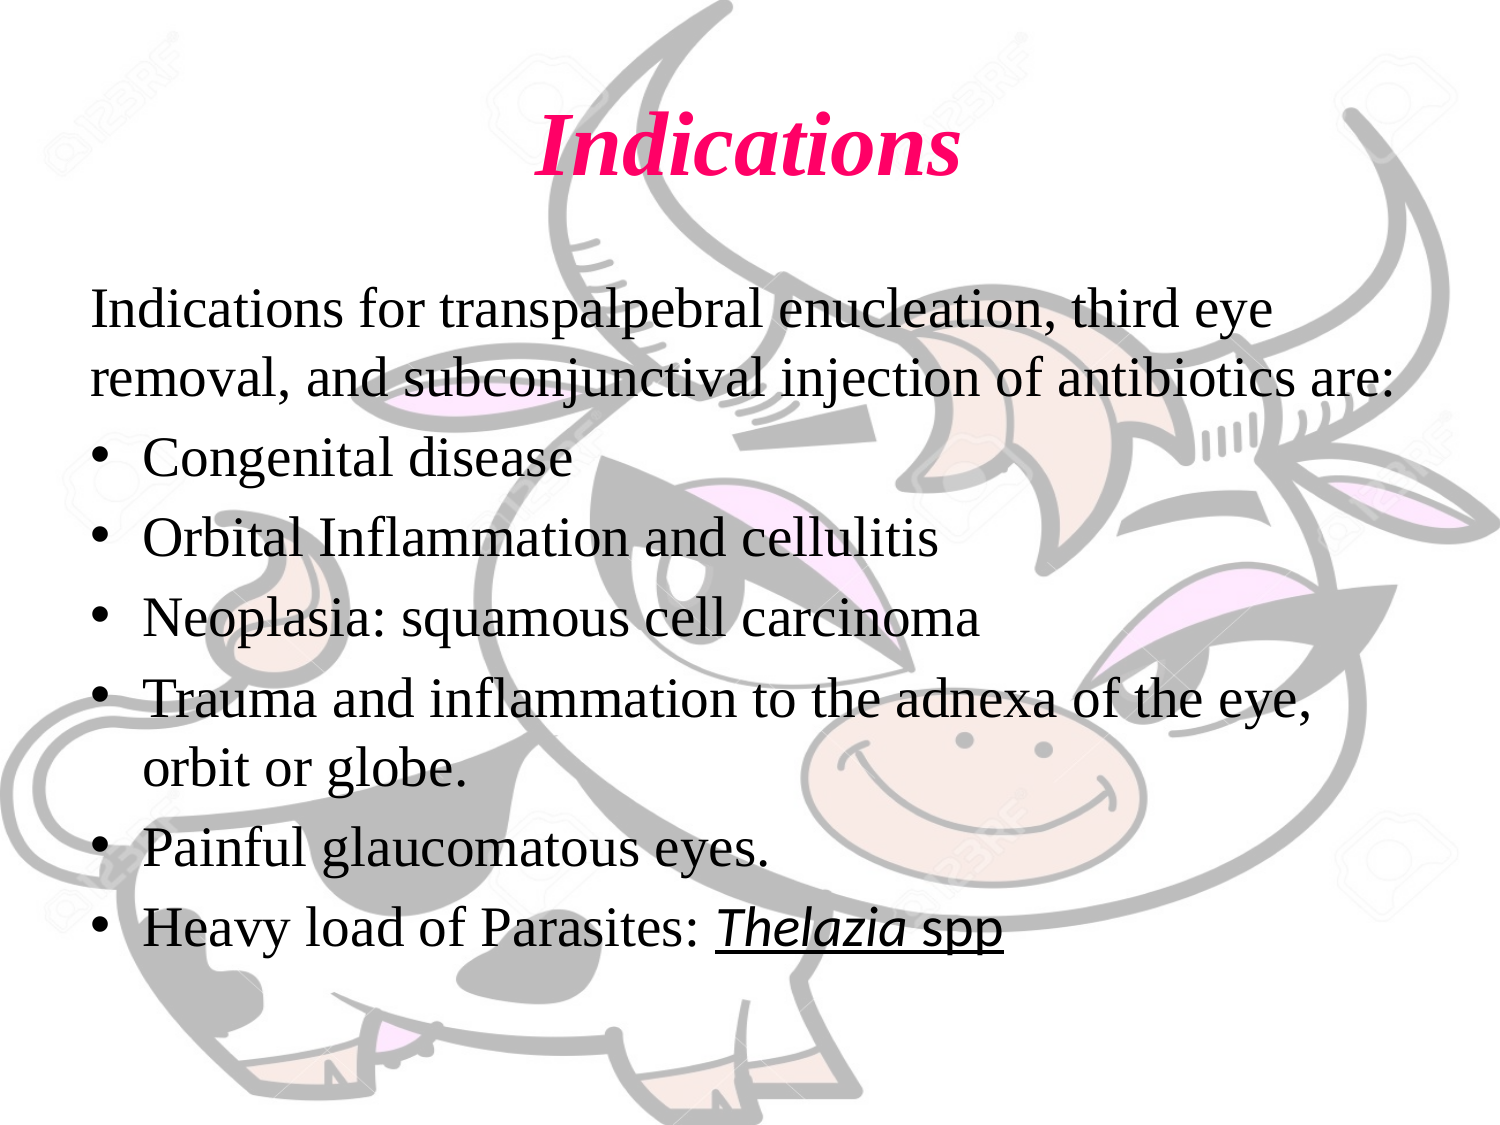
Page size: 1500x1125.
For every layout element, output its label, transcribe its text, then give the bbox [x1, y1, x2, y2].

title Indications [75, 45, 1425, 233]
list Indications for transpalpebral enucleation, third eye removal, and subconjunctival injection of antibiotics are: Congenital disease Orbital Inflammation and cellulitis Neoplasia: squamous cell carcinoma Trauma and inflammation to the adnexa of the eye, orbit or globe. Painful glaucomatous eyes. Heavy load of Parasites: Thelazia spp [75, 262, 1425, 1005]
